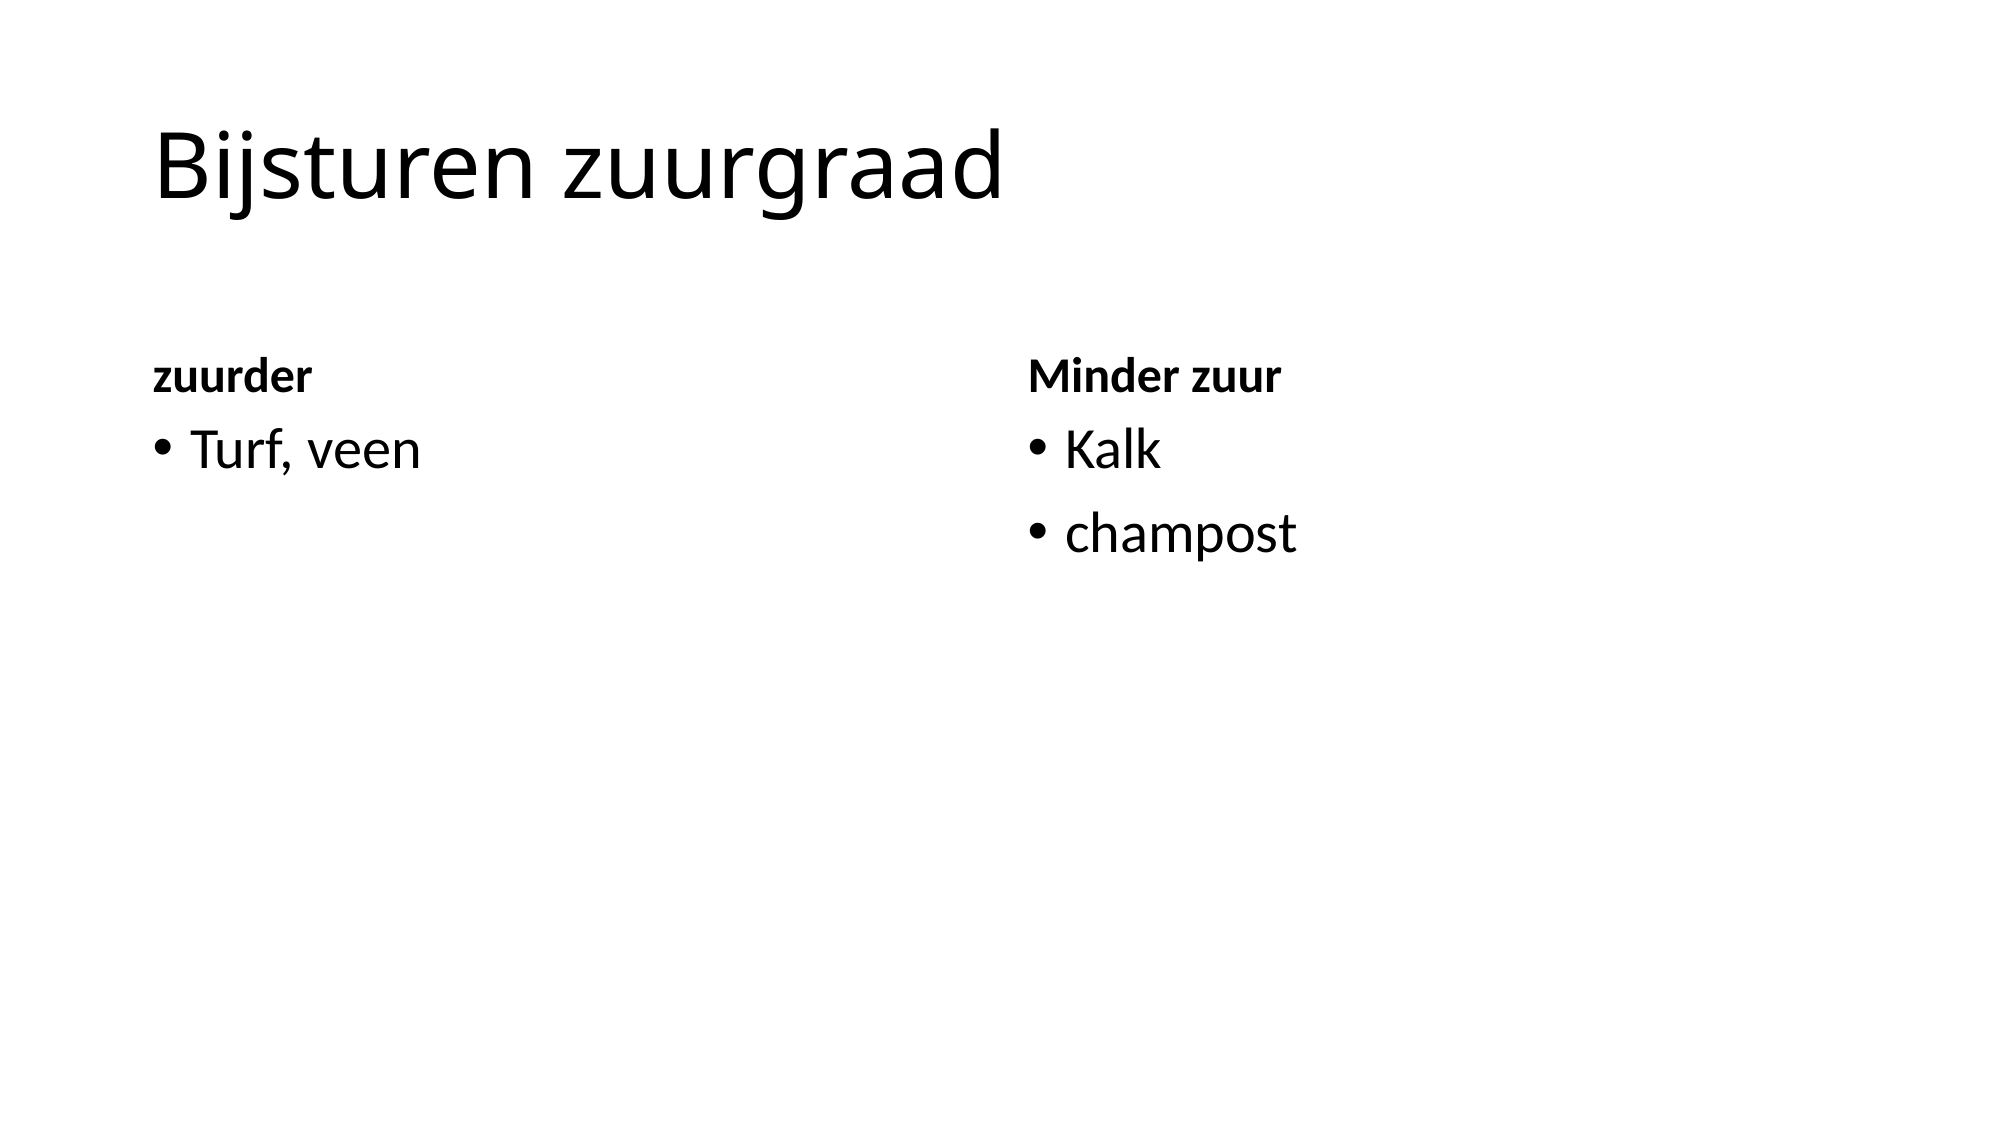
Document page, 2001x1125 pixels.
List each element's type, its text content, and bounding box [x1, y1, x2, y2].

list zuurder [137, 275, 984, 410]
list Minder zuur [1012, 275, 1863, 410]
list Turf, veen [137, 410, 984, 1016]
title Bijsturen zuurgraad [137, 59, 1863, 278]
list Kalk champost [1012, 410, 1863, 1016]
